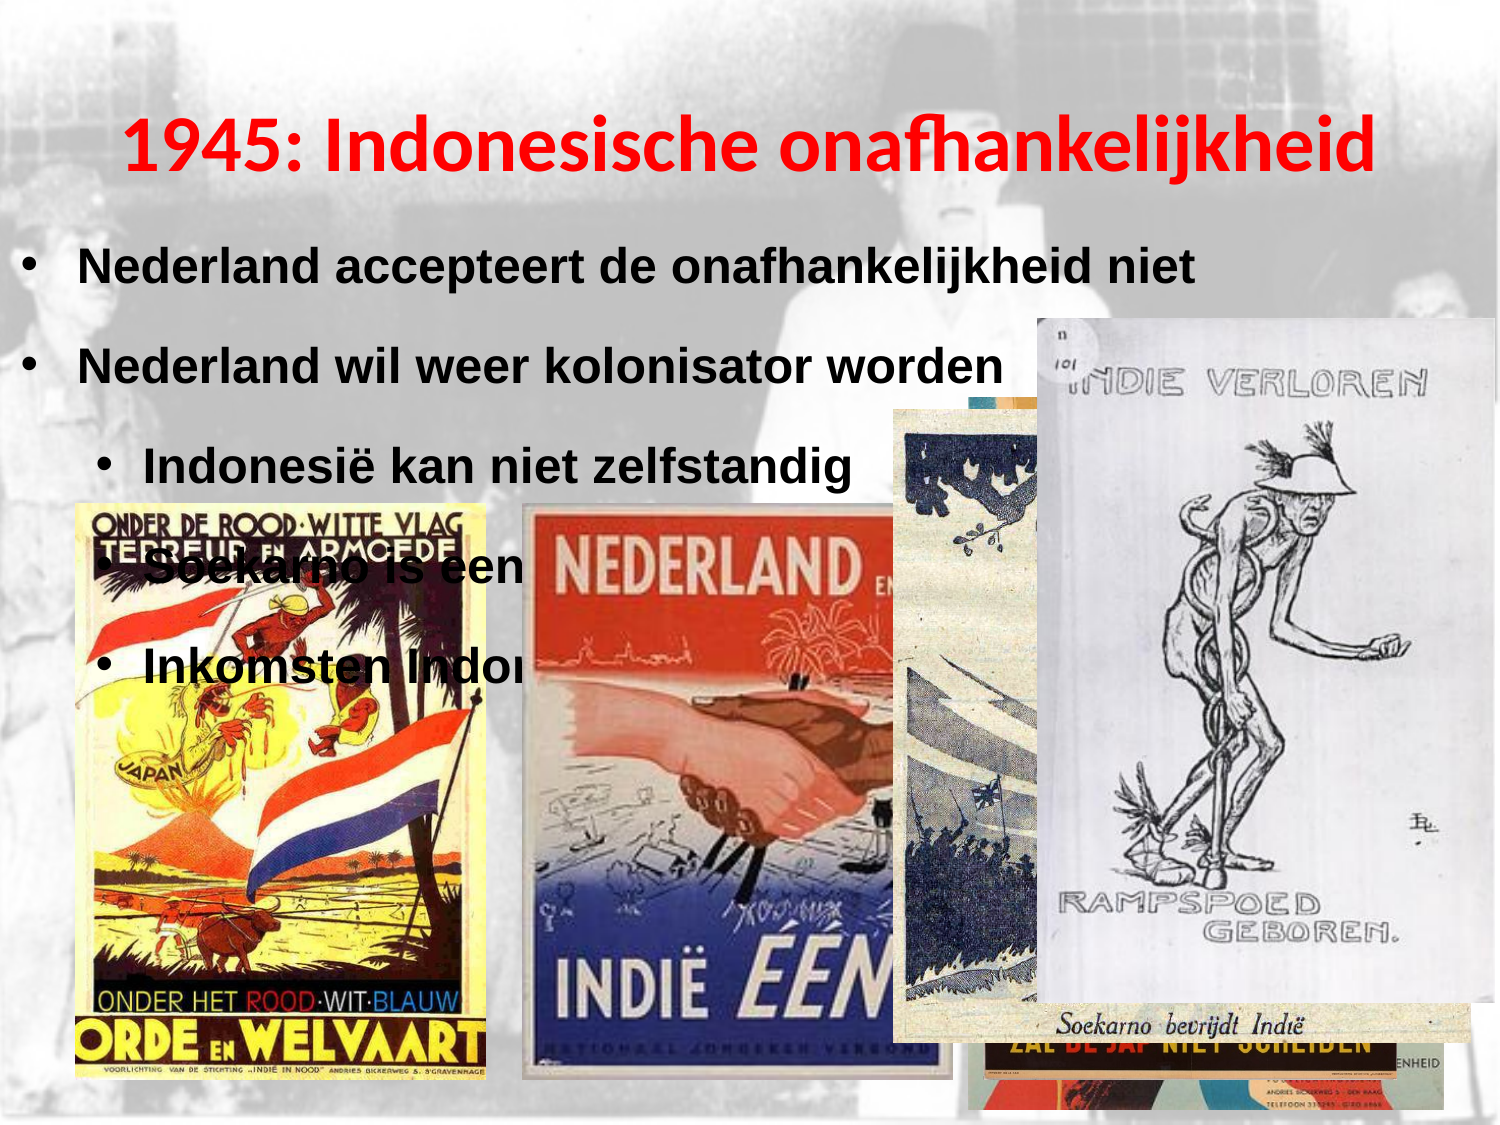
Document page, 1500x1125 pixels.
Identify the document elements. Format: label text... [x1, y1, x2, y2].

text_box Nederland accepteert de onafhankelijkheid niet Nederland wil weer kolonisator worden Indonesië kan niet zelfstandig Soekarno is een verrader Inkomsten Indonesië belangrijk [5, 196, 1306, 852]
picture [74, 503, 486, 1080]
title 1945: Indonesische onafhankelijkheid [75, 45, 1425, 233]
picture [521, 318, 1495, 1110]
